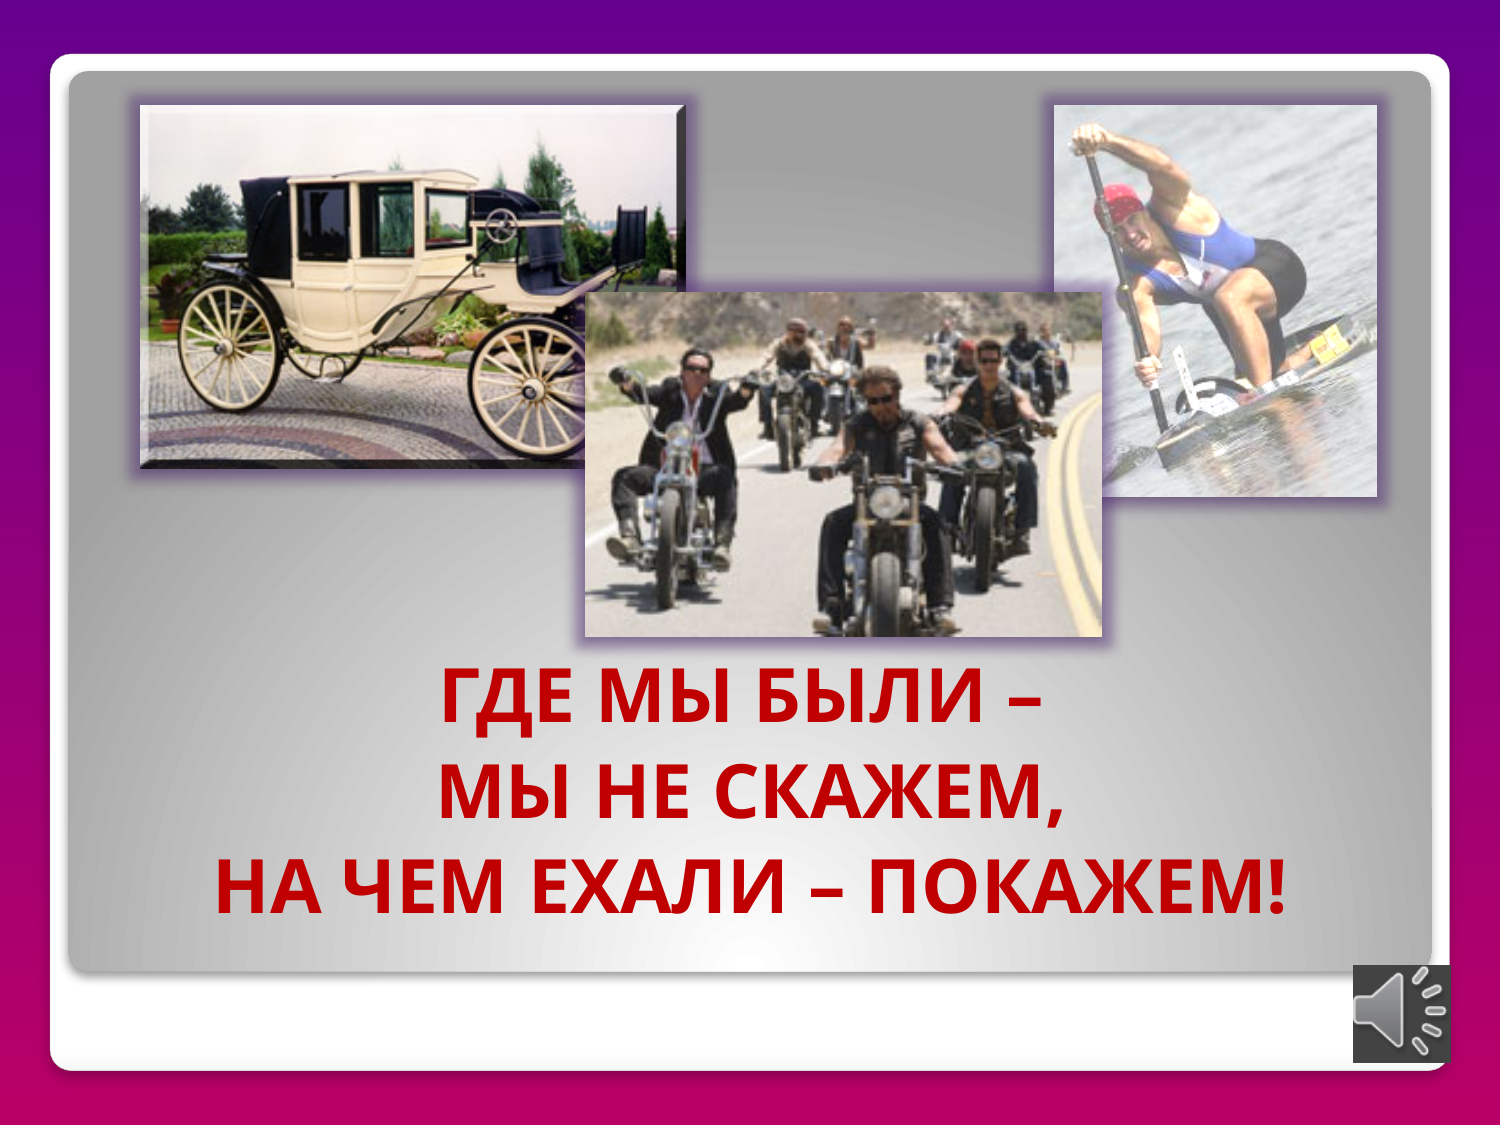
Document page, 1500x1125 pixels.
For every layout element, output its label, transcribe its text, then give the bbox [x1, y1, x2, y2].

picture [1352, 963, 1453, 1065]
list ГДЕ МЫ БЫЛИ – МЫ НЕ СКАЖЕМ, НА ЧЕМ ЕХАЛИ – ПОКАЖЕМ! [112, 632, 1376, 938]
picture [140, 105, 1377, 637]
